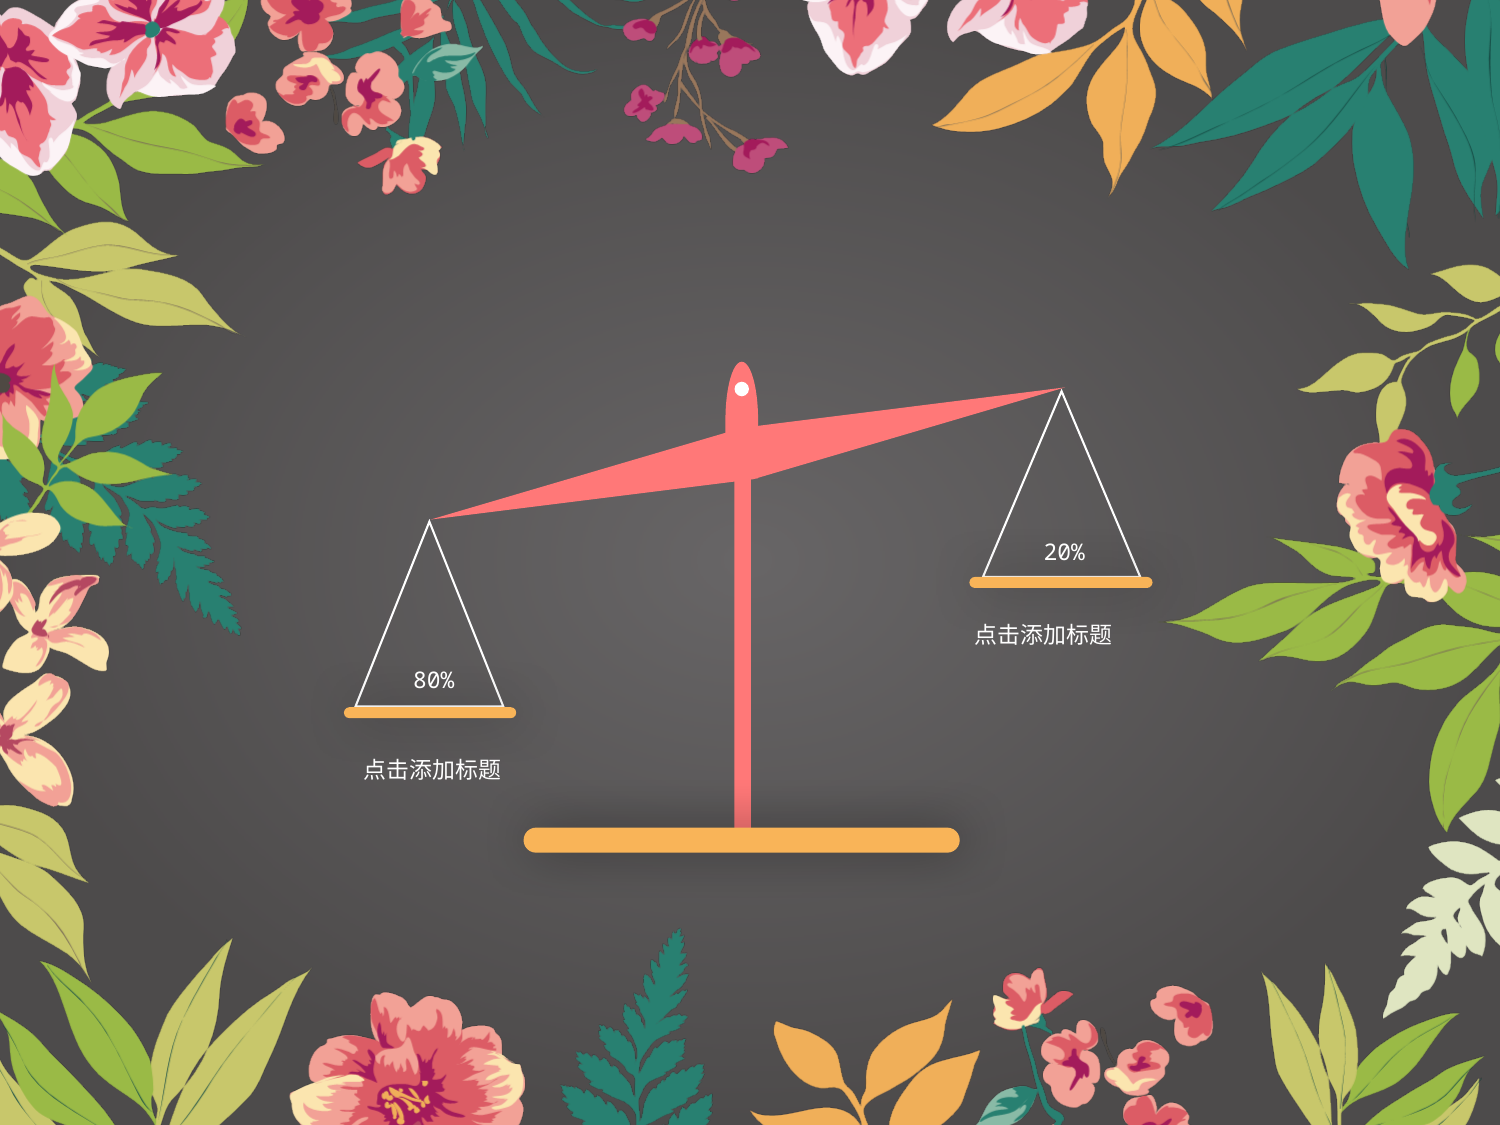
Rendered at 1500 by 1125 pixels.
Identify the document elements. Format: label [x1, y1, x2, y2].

picture [0, 0, 1500, 1125]
text_box [237, 361, 1239, 853]
